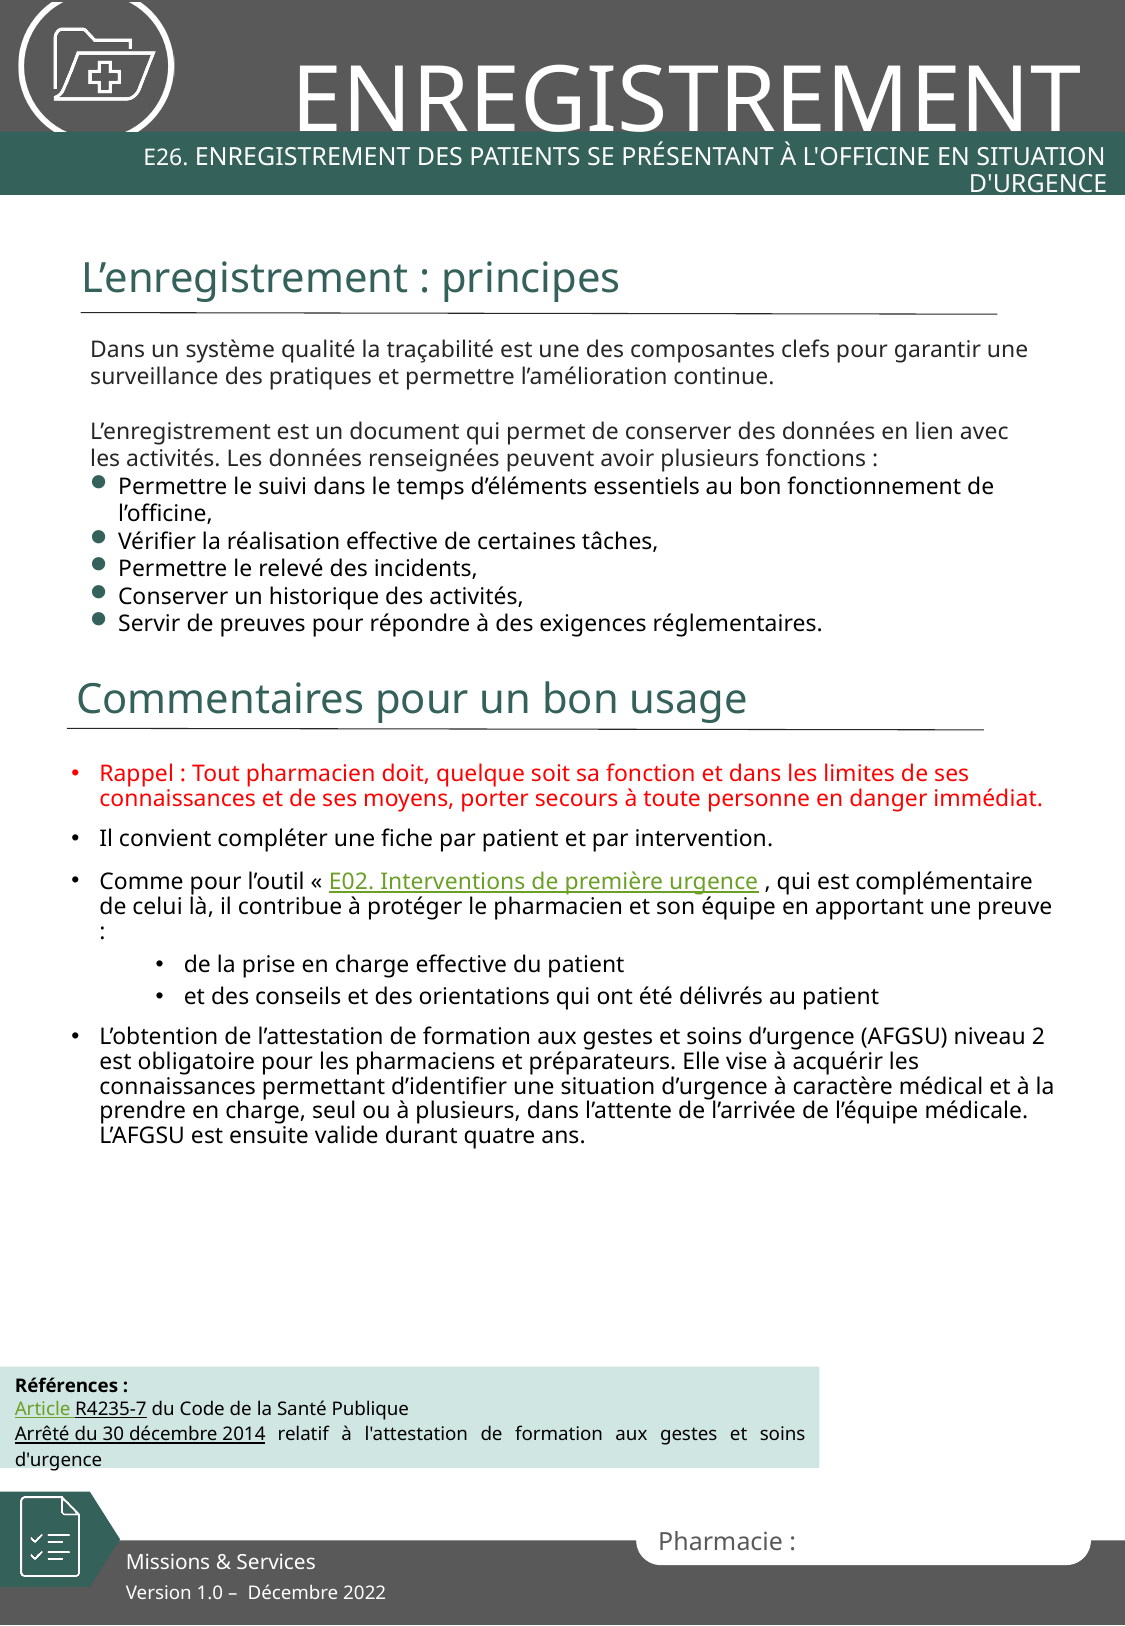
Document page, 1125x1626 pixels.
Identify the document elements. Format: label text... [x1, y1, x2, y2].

list Rappel : Tout pharmacien doit, quelque soit sa fonction et dans les limites de ses connaissances et de ses moyens, porter secours à toute personne en danger immédiat. Il convient compléter une fiche par patient et par intervention. Comme pour l’outil « E02. Interventions de première urgence , qui est complémentaire de celui là, il contribue à protéger le pharmacien et son équipe en apportant une preuve : de la prise en charge effective du patient et des conseils et des orientations qui ont été délivrés au patient L’obtention de l’attestation de formation aux gestes et soins d’urgence (AFGSU) niveau 2 est obligatoire pour les pharmaciens et préparateurs. Elle vise à acquérir les connaissances permettant d’identifier une situation d’urgence à caractère médical et à la prendre en charge, seul ou à plusieurs, dans l’attente de l’arrivée de l’équipe médicale. L’AFGSU est ensuite valide durant quatre ans. [56, 754, 1072, 1198]
title E26. Enregistrement des patients se présentant à l'officine en situation d'urgence [33, 136, 1123, 206]
text_box Références : Article R4235-7 du Code de la Santé Publique Arrêté du 30 décembre 2014 relatif à l'attestation de formation aux gestes et soins d'urgence [0, 1366, 820, 1468]
picture [20, 1496, 80, 1577]
picture [18, 2, 175, 132]
